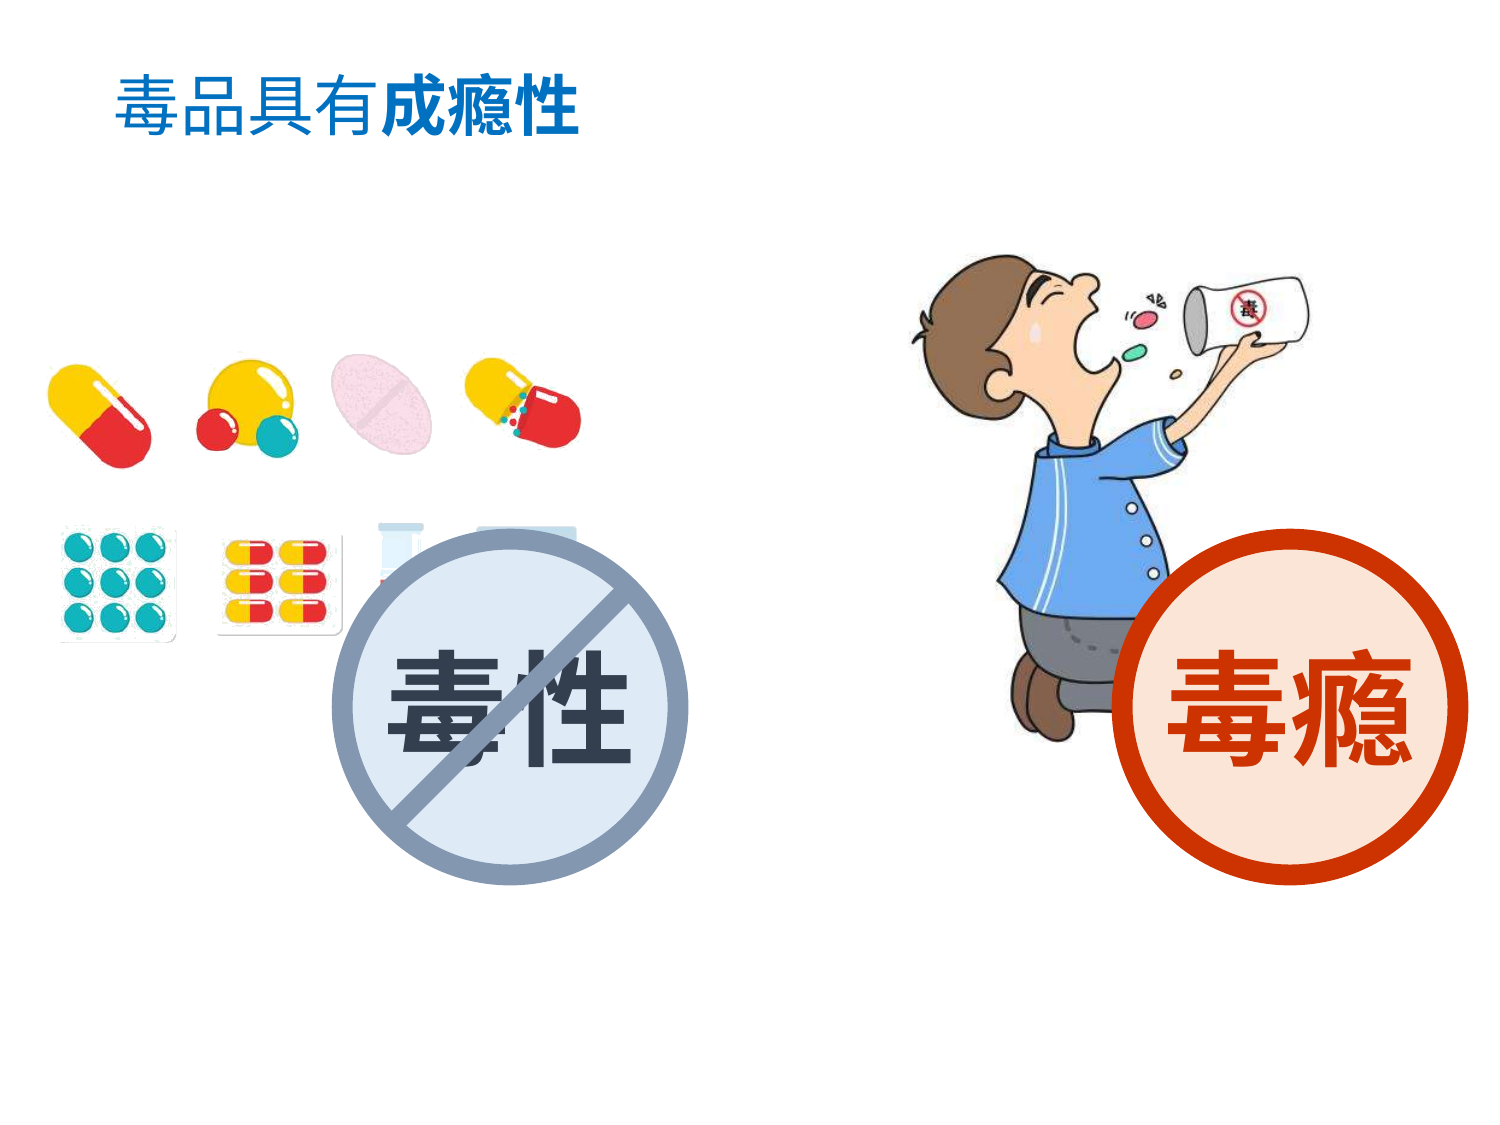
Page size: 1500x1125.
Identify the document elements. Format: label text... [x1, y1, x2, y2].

picture [17, 290, 611, 707]
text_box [1110, 539, 1470, 875]
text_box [391, 588, 629, 826]
picture [906, 215, 1316, 743]
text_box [330, 539, 690, 875]
text_box 毒品具有成瘾性 [98, 56, 847, 152]
